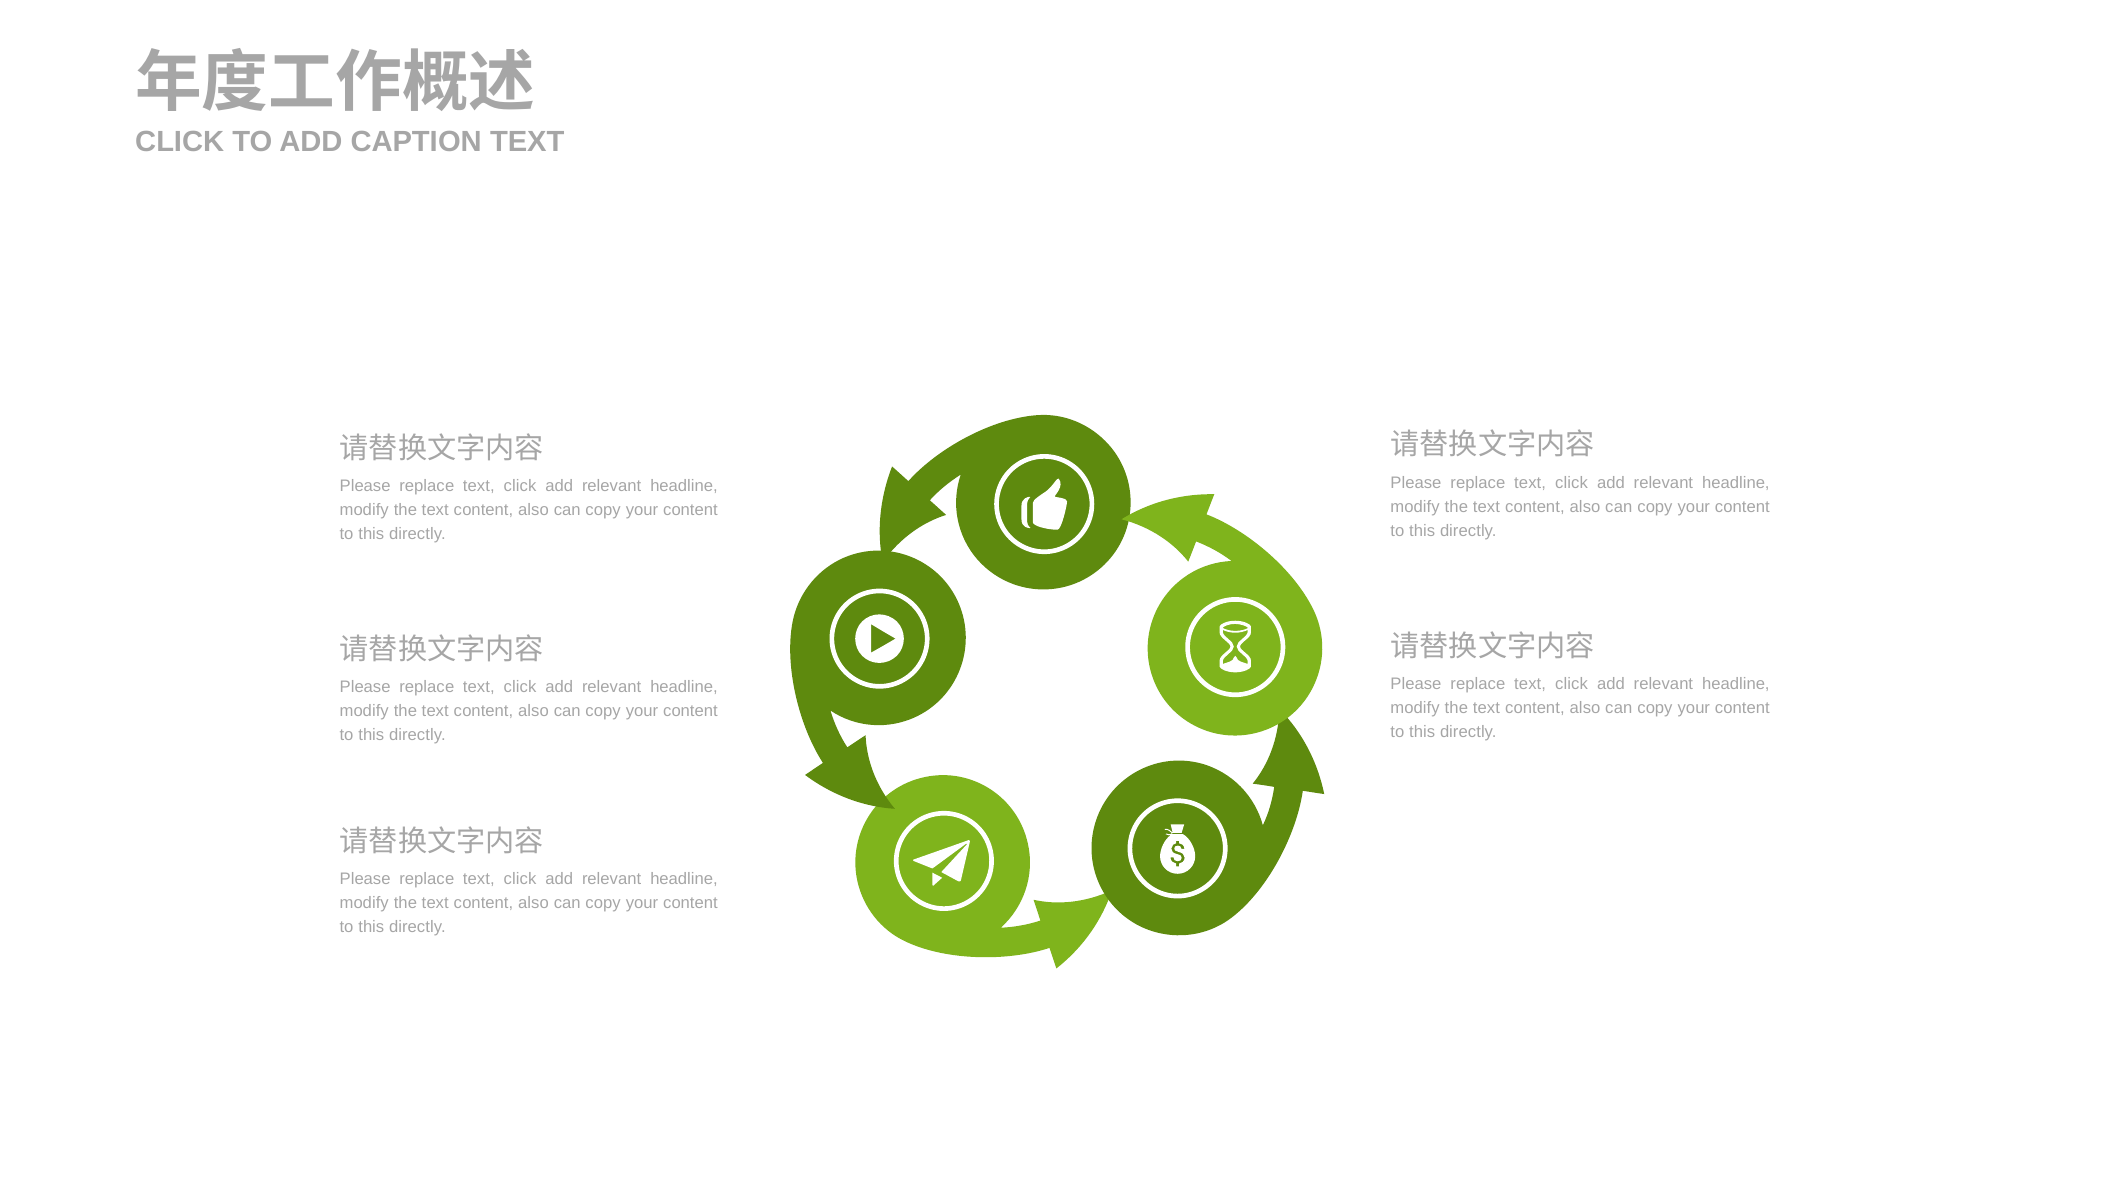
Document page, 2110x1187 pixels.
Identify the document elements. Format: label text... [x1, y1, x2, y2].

text_box Please replace text, click add relevant headline, modify the text content, also can copy your content to this directly. [1390, 467, 1771, 540]
text_box 请替换文字内容 [339, 623, 674, 666]
text_box 年度工作概述 [135, 38, 596, 119]
text_box 请替换文字内容 [339, 814, 674, 857]
text_box Please replace text, click add relevant headline, modify the text content, also can copy your content to this directly. [339, 672, 719, 745]
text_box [876, 413, 1141, 600]
text_box Please replace text, click add relevant headline, modify the text content, also can copy your content to this directly. [339, 470, 719, 543]
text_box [1082, 709, 1325, 940]
text_box CLICK TO ADD CAPTION TEXT [135, 122, 596, 158]
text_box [783, 538, 979, 809]
text_box 请替换文字内容 [1390, 418, 1726, 461]
text_box Please replace text, click add relevant headline, modify the text content, also can copy your content to this directly. [339, 863, 719, 936]
text_box Please replace text, click add relevant headline, modify the text content, also can copy your content to this directly. [1390, 668, 1771, 741]
text_box 请替换文字内容 [339, 422, 674, 464]
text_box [847, 766, 1113, 969]
text_box 请替换文字内容 [1390, 620, 1726, 662]
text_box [1121, 493, 1326, 748]
